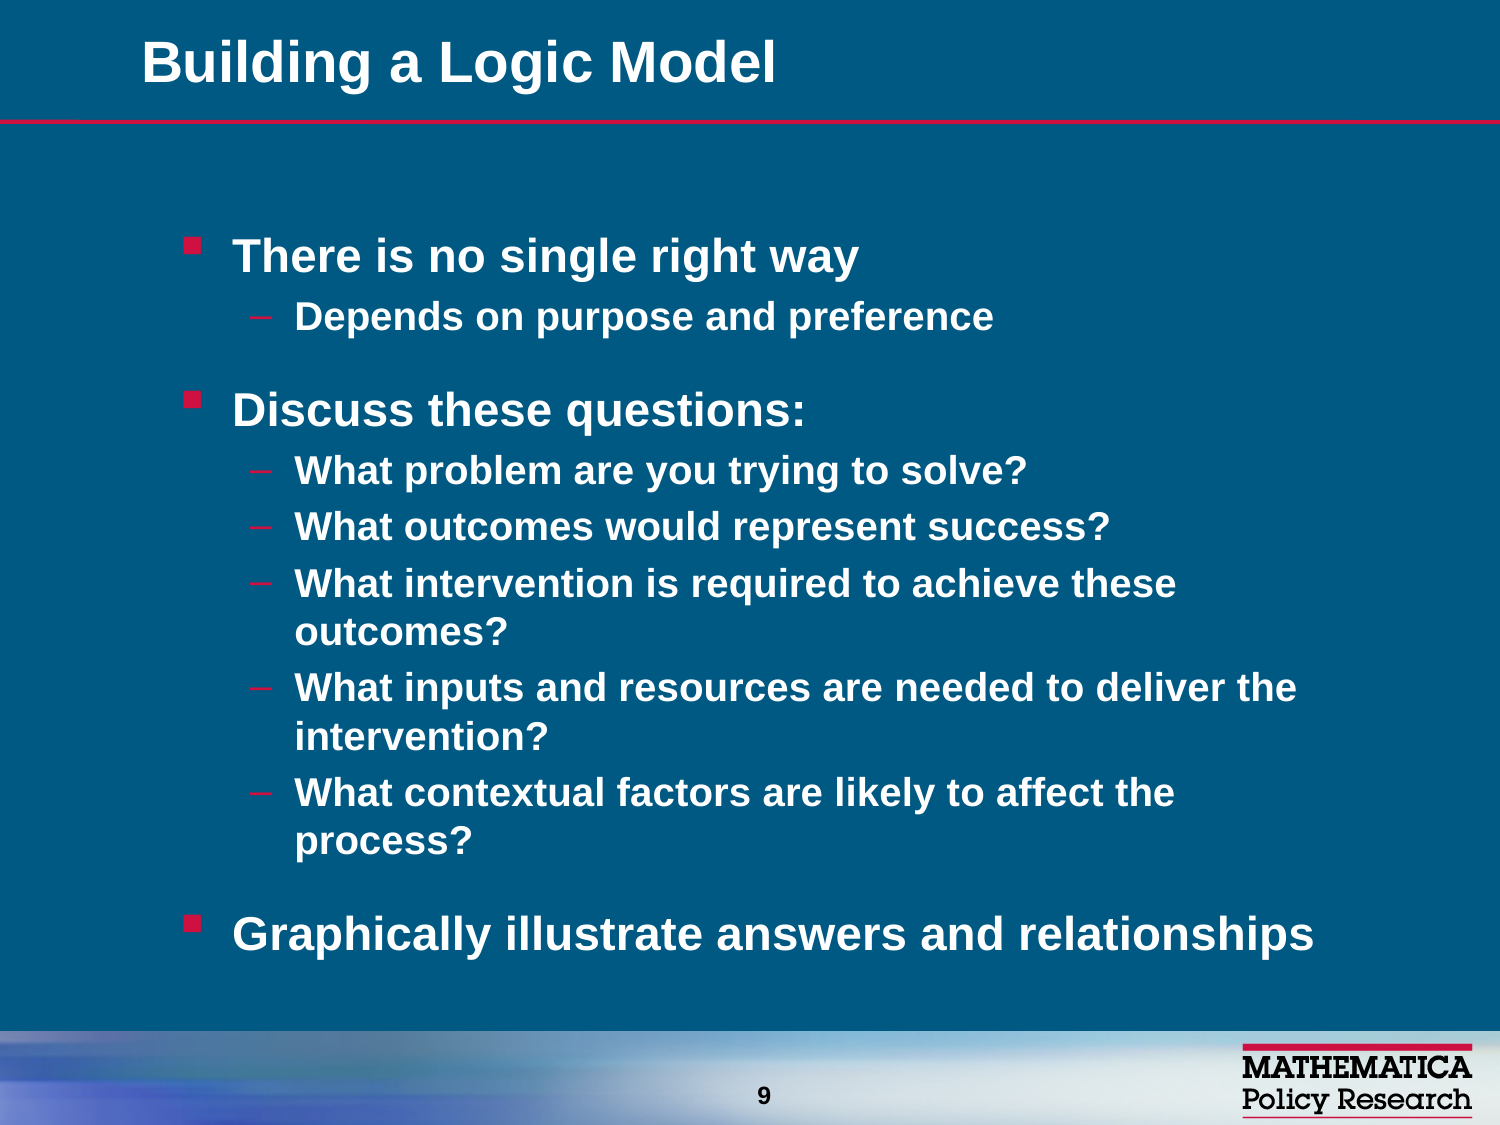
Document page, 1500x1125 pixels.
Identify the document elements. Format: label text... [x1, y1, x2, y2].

title Building a Logic Model [125, 4, 1340, 115]
list There is no single right way Depends on purpose and preference Discuss these questions: What problem are you trying to solve? What outcomes would represent success? What intervention is required to achieve these outcomes? What inputs and resources are needed to deliver the intervention? What contextual factors are likely to affect the process? Graphically illustrate answers and relationships [163, 217, 1373, 976]
picture [0, 1032, 1500, 1125]
slide_number 9 [713, 1065, 787, 1125]
